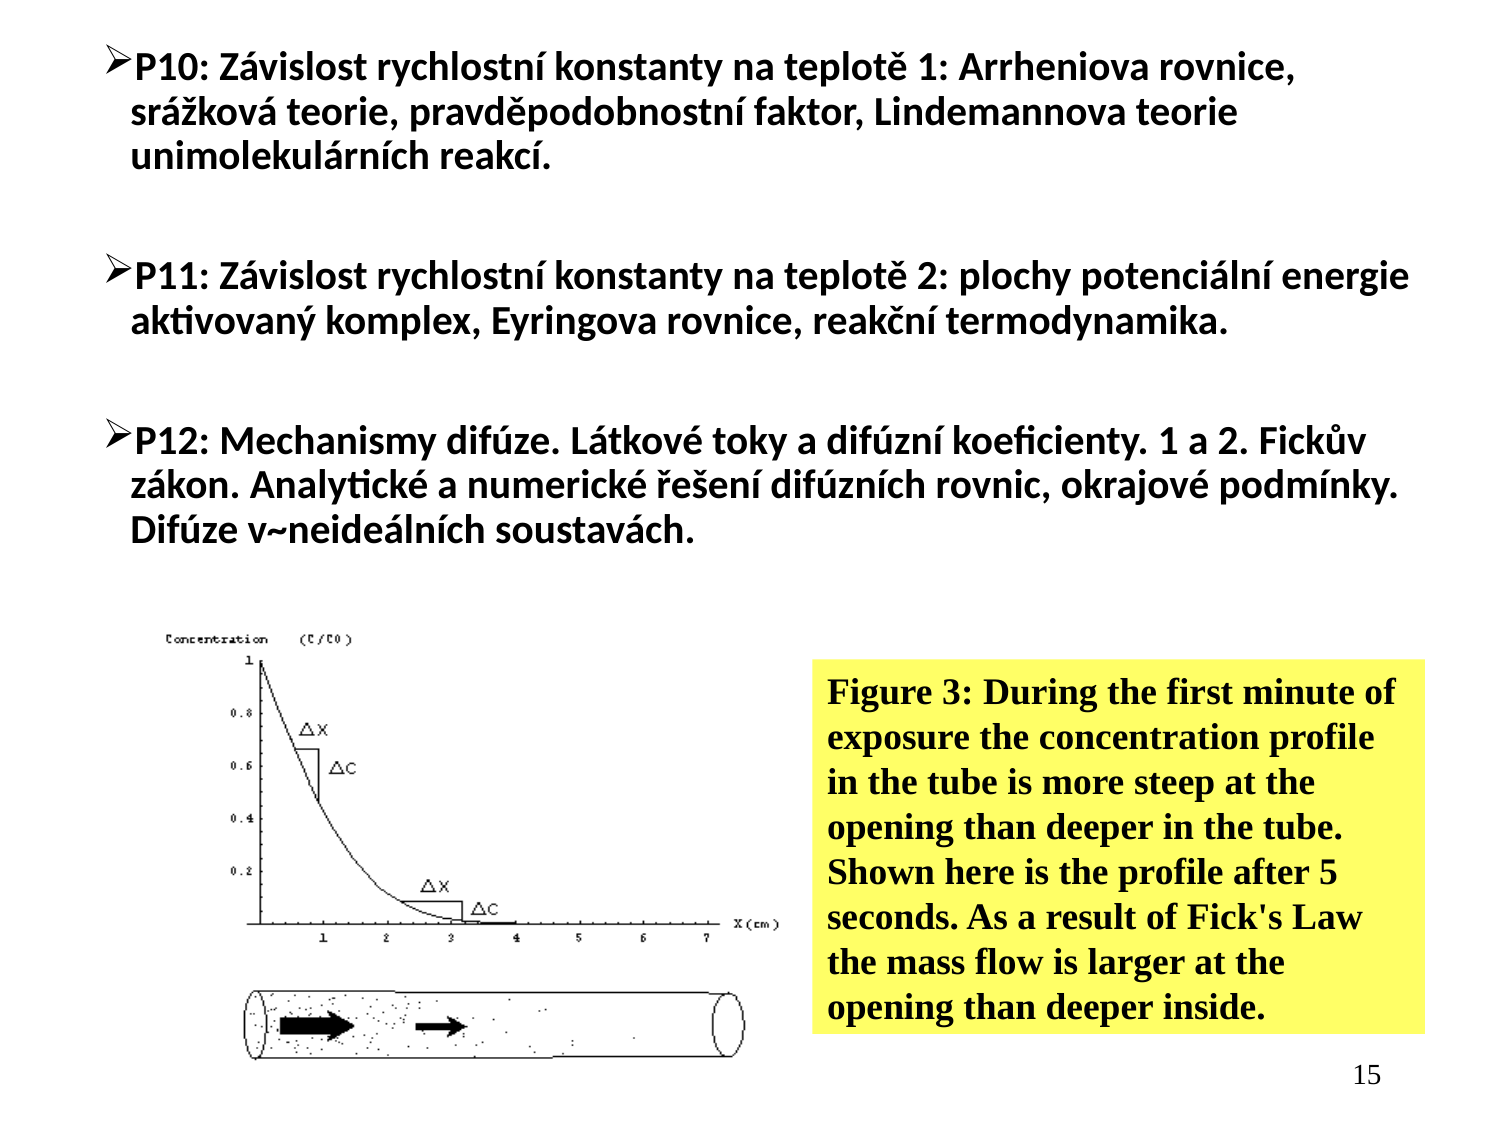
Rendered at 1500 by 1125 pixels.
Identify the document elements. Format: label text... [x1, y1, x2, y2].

slide_number 15 [1059, 1042, 1397, 1103]
picture [162, 612, 788, 1103]
text_box Figure 3: During the first minute of exposure the concentration profile in the tube is more steep at the opening than deeper in the tube. Shown here is the profile after 5 seconds. As a result of Fick's Law the mass flow is larger at the opening than deeper inside. [812, 659, 1425, 1034]
list P10: Závislost rychlostní konstanty na teplotě 1: Arrheniova rovnice, srážková teorie, pravděpodobnostní faktor, Lindemannova teorie unimolekulárních reakcí. P11: Závislost rychlostní konstanty na teplotě 2: plochy potenciální energie aktivovaný komplex, Eyringova rovnice, reakční termodynamika. P12: Mechanismy difúze. Látkové toky a difúzní koeficienty. 1 a 2. Fickův zákon. Analytické a numerické řešení difúzních rovnic, okrajové podmínky. Difúze v~neideálních soustavách. [87, 37, 1463, 563]
